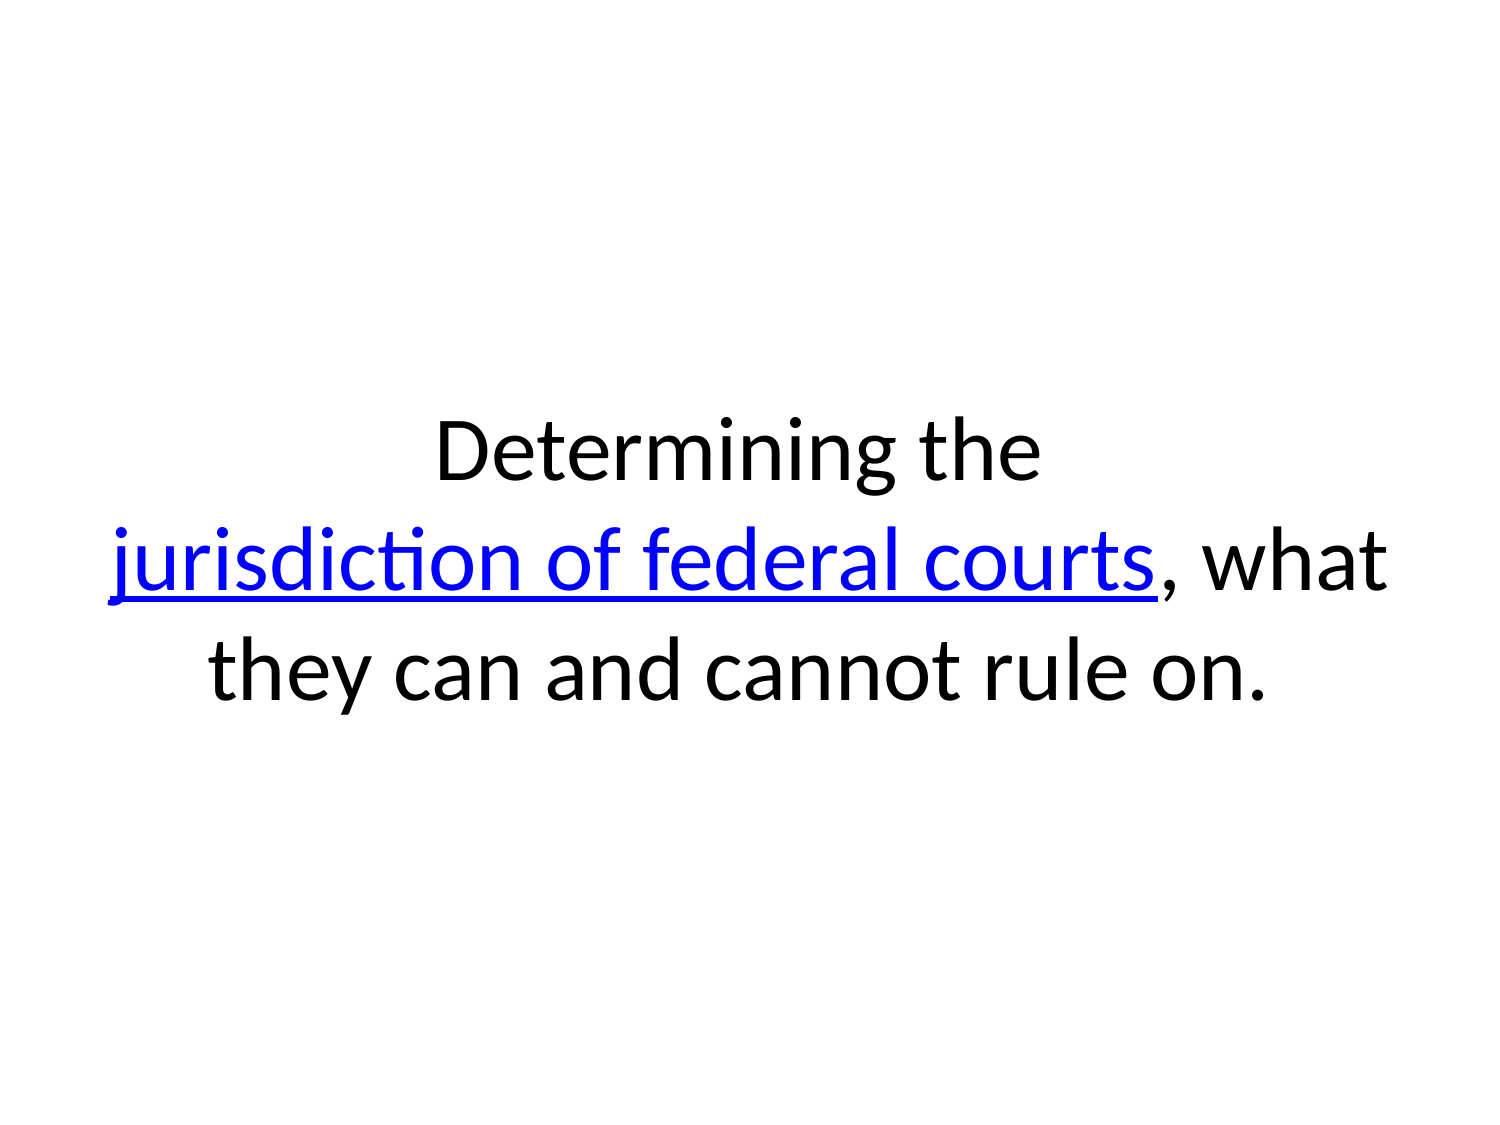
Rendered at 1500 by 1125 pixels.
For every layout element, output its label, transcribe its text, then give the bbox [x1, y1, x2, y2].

title Determining the jurisdiction of federal courts, what they can and cannot rule on. [74, 44, 1426, 1063]
